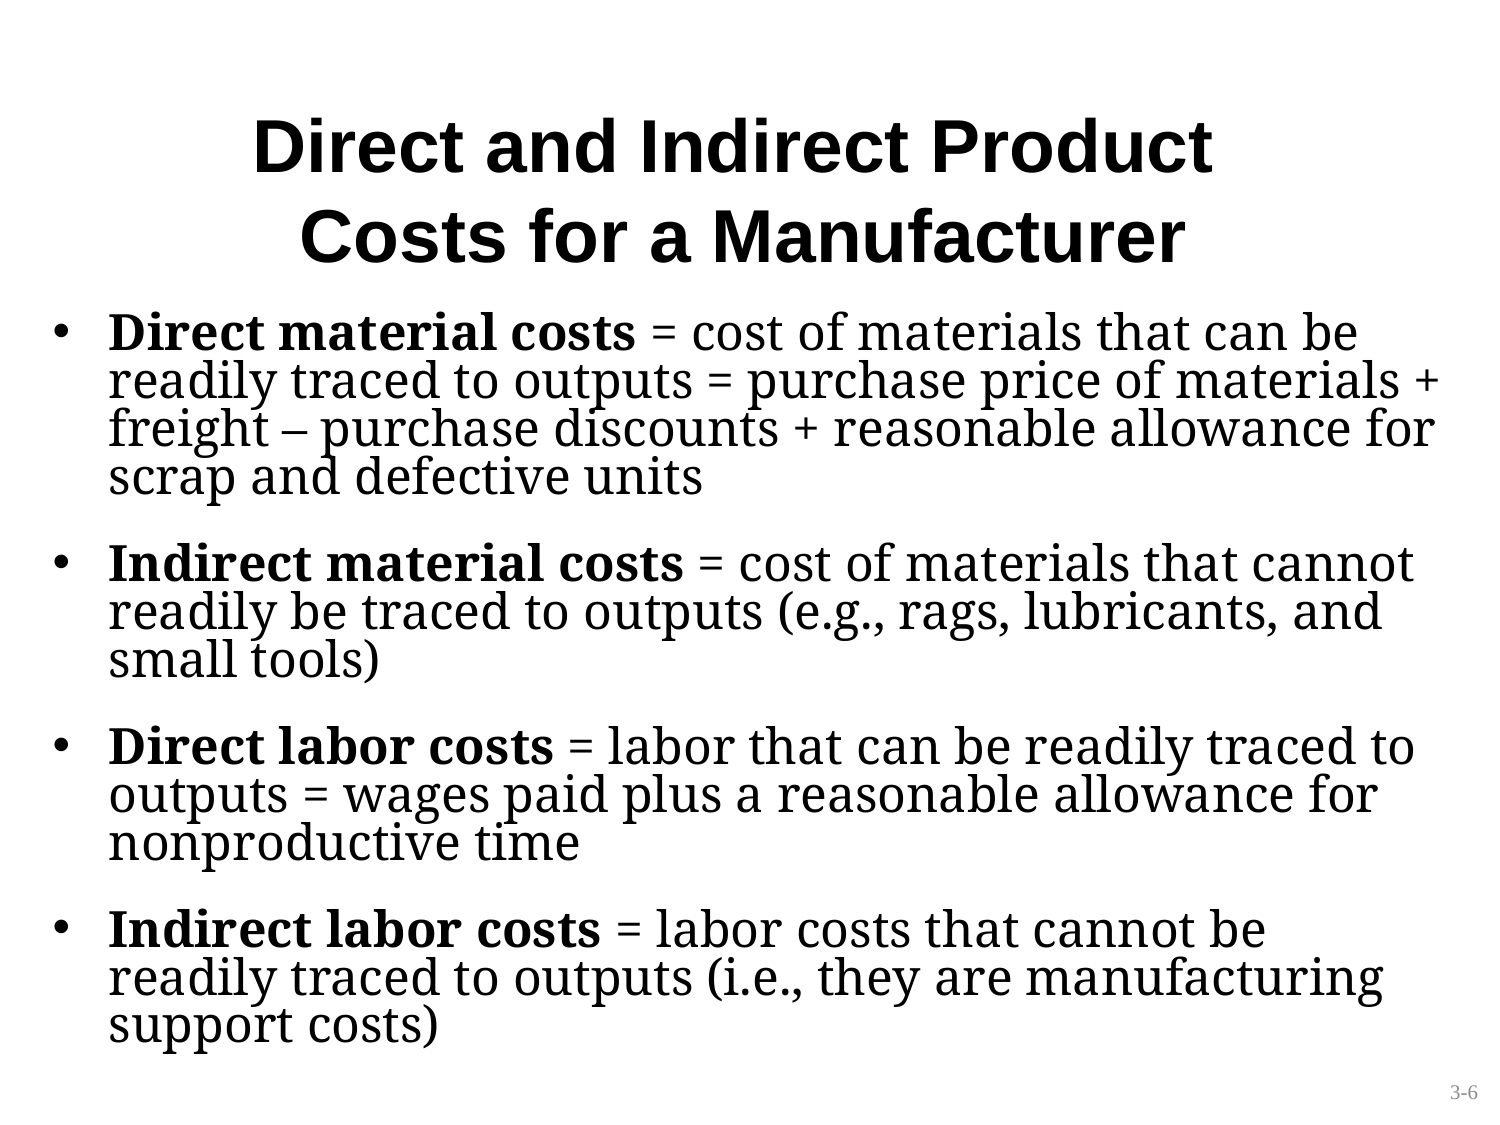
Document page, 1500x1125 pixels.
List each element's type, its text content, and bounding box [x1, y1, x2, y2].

list Direct material costs = cost of materials that can be readily traced to outputs = purchase price of materials + freight – purchase discounts + reasonable allowance for scrap and defective units Indirect material costs = cost of materials that cannot readily be traced to outputs (e.g., rags, lubricants, and small tools) Direct labor costs = labor that can be readily traced to outputs = wages paid plus a reasonable allowance for nonproductive time Indirect labor costs = labor costs that cannot be readily traced to outputs (i.e., they are manufacturing support costs) [37, 249, 1463, 1076]
title Direct and Indirect Product Costs for a Manufacturer [162, 99, 1326, 249]
slide_number 3-6 [1417, 1068, 1494, 1114]
